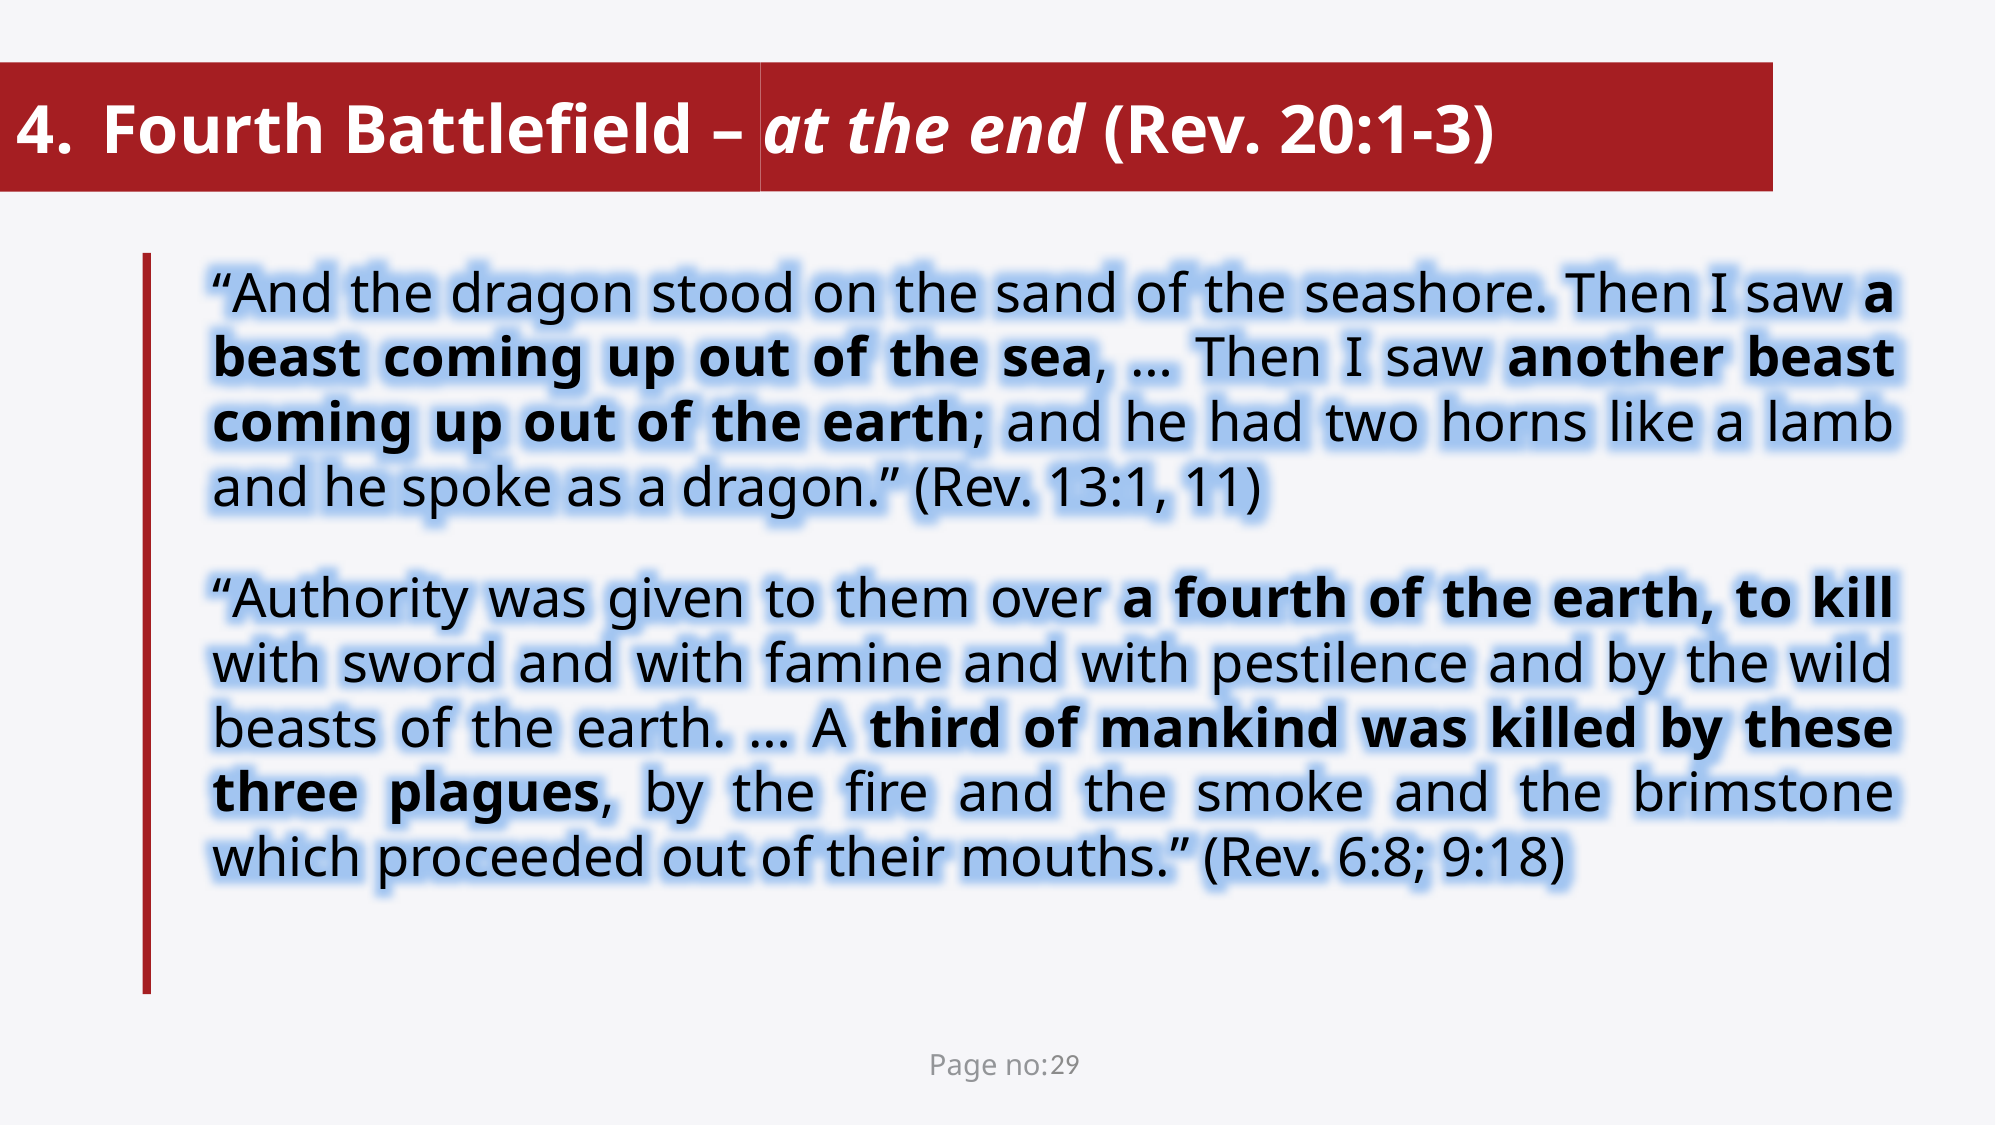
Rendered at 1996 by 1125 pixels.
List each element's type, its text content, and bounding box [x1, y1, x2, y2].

text_box “And the dragon stood on the sand of the seashore. Then I saw a beast coming up out of the sea, … Then I saw another beast coming up out of the earth; and he had two horns like a lamb and he spoke as a dragon.” (Rev. 13:1, 11) [198, 250, 1911, 526]
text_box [1, 62, 1799, 192]
text_box “Authority was given to them over a fourth of the earth, to kill with sword and with famine and with pestilence and by the wild beasts of the earth. … A third of mankind was killed by these three plagues, by the fire and the smoke and the brimstone which proceeded out of their mouths.” (Rev. 6:8; 9:18) [198, 555, 1911, 896]
